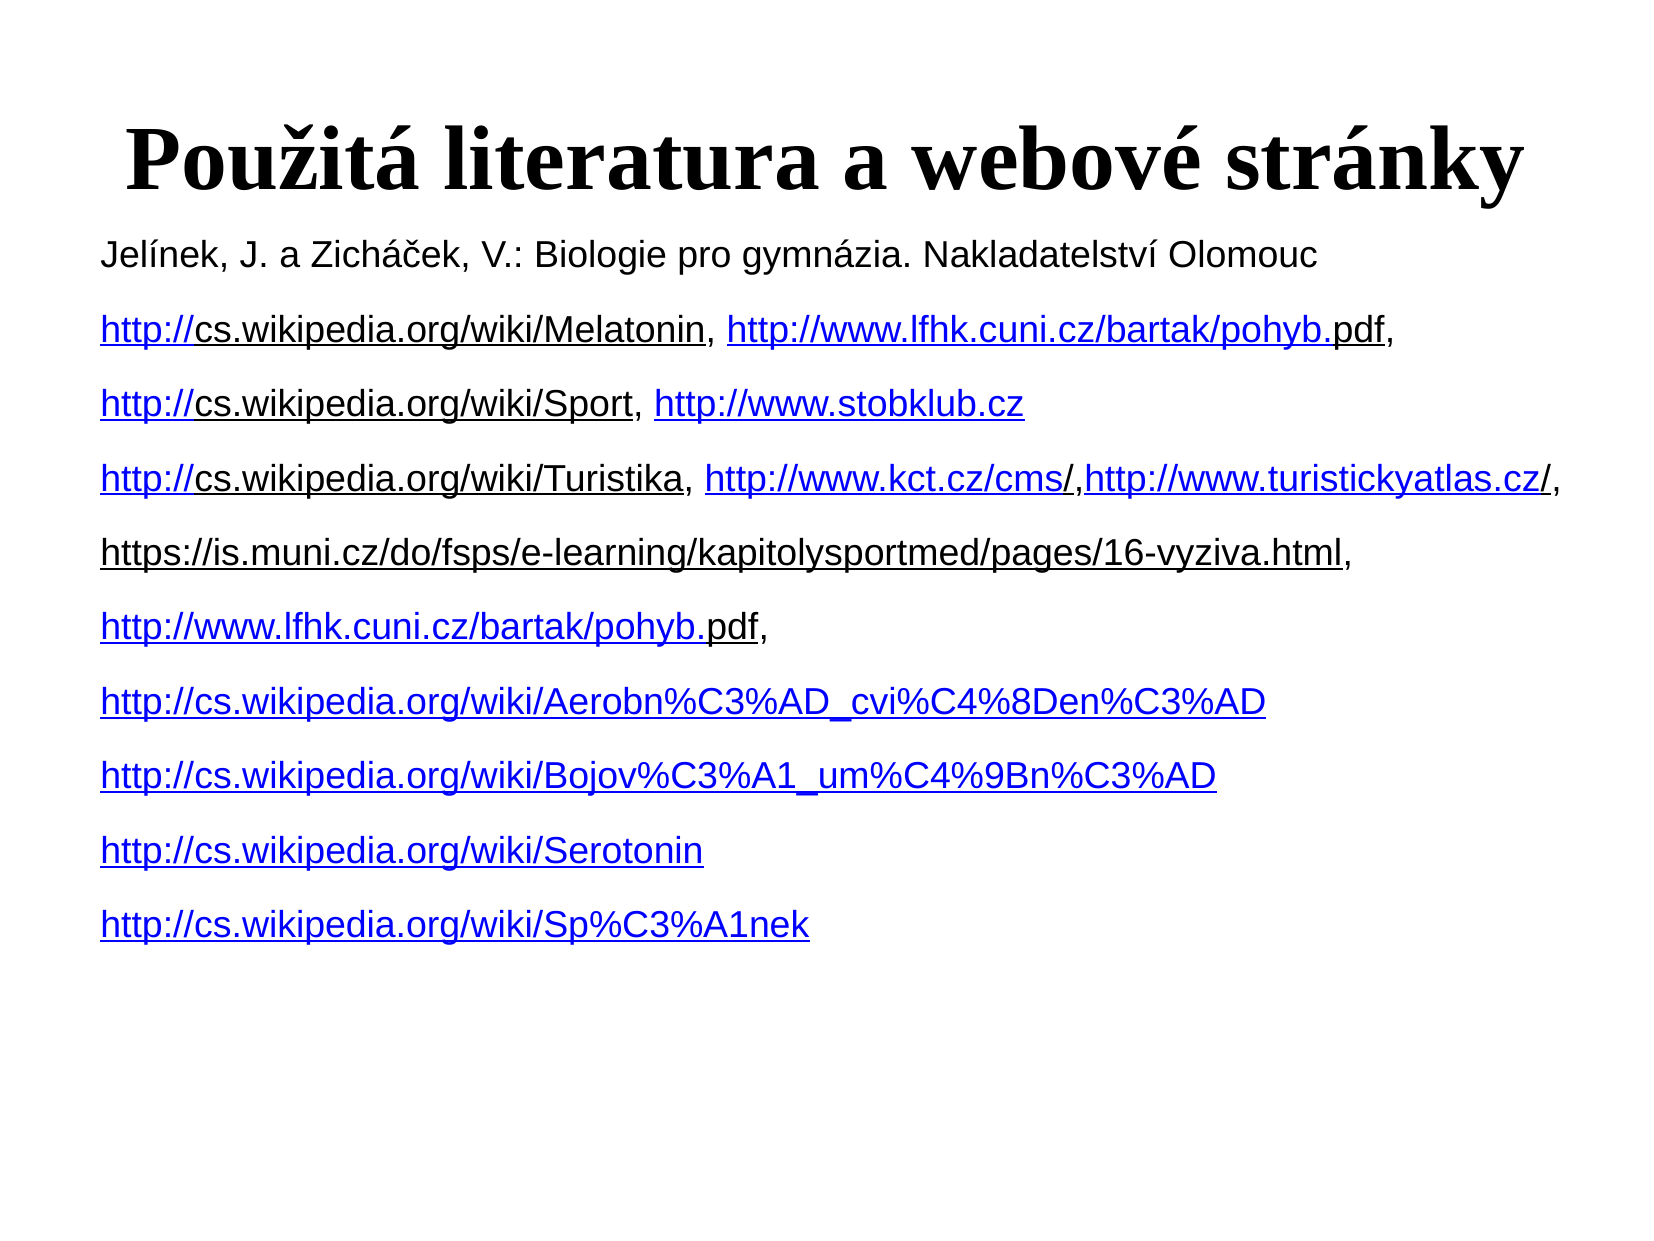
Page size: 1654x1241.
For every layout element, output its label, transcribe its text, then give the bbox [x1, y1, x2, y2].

list Jelínek, J. a Zicháček, V.: Biologie pro gymnázia. Nakladatelství Olomouc http://cs.wikipedia.org/wiki/Melatonin, http://www.lfhk.cuni.cz/bartak/pohyb.pdf, http://cs.wikipedia.org/wiki/Sport, http://www.stobklub.cz http://cs.wikipedia.org/wiki/Turistika, http://www.kct.cz/cms/,http://www.turistickyatlas.cz/, https://is.muni.cz/do/fsps/e-learning/kapitolysportmed/pages/16-vyziva.html, http://www.lfhk.cuni.cz/bartak/pohyb.pdf, http://cs.wikipedia.org/wiki/Aerobn%C3%AD_cvi%C4%8Den%C3%AD http://cs.wikipedia.org/wiki/Bojov%C3%A1_um%C4%9Bn%C3%AD http://cs.wikipedia.org/wiki/Serotonin http://cs.wikipedia.org/wiki/Sp%C3%A1nek [82, 230, 1607, 1109]
title Použitá literatura a webové stránky [82, 49, 1571, 230]
